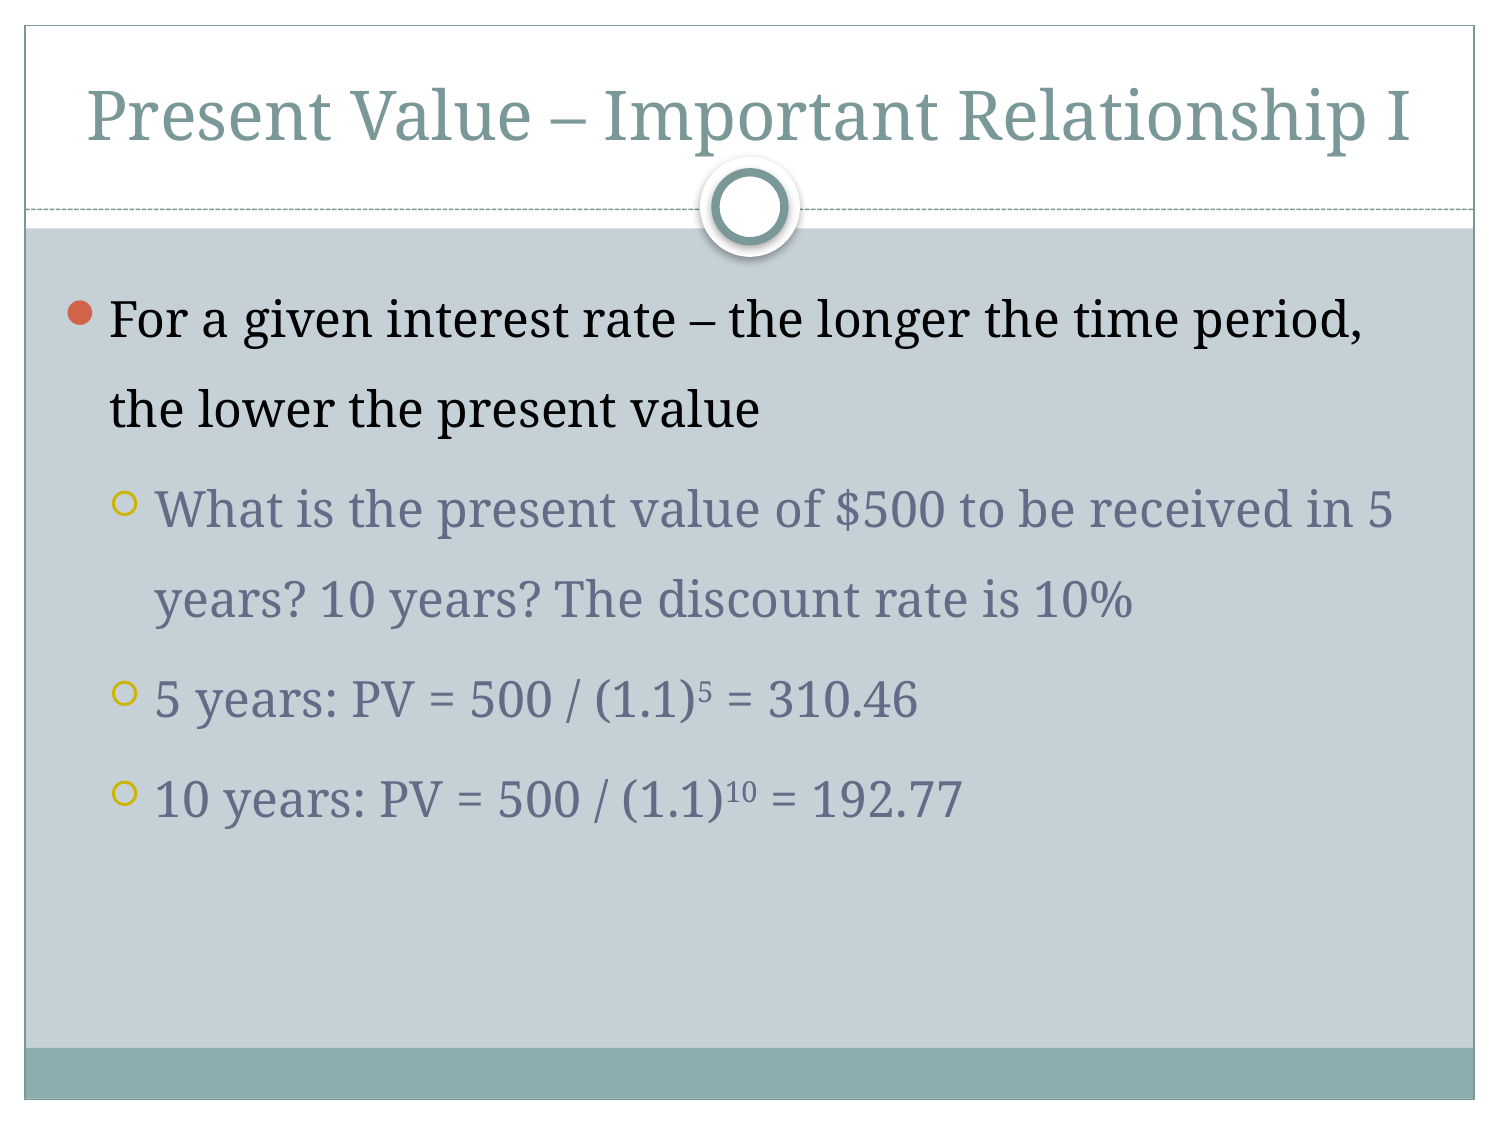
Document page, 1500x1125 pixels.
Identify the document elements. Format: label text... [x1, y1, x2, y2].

list For a given interest rate – the longer the time period, the lower the present value What is the present value of $500 to be received in 5 years? 10 years? The discount rate is 10% 5 years: PV = 500 / (1.1)5 = 310.46 10 years: PV = 500 / (1.1)10 = 192.77 [49, 250, 1445, 1001]
title Present Value – Important Relationship I [49, 37, 1450, 162]
